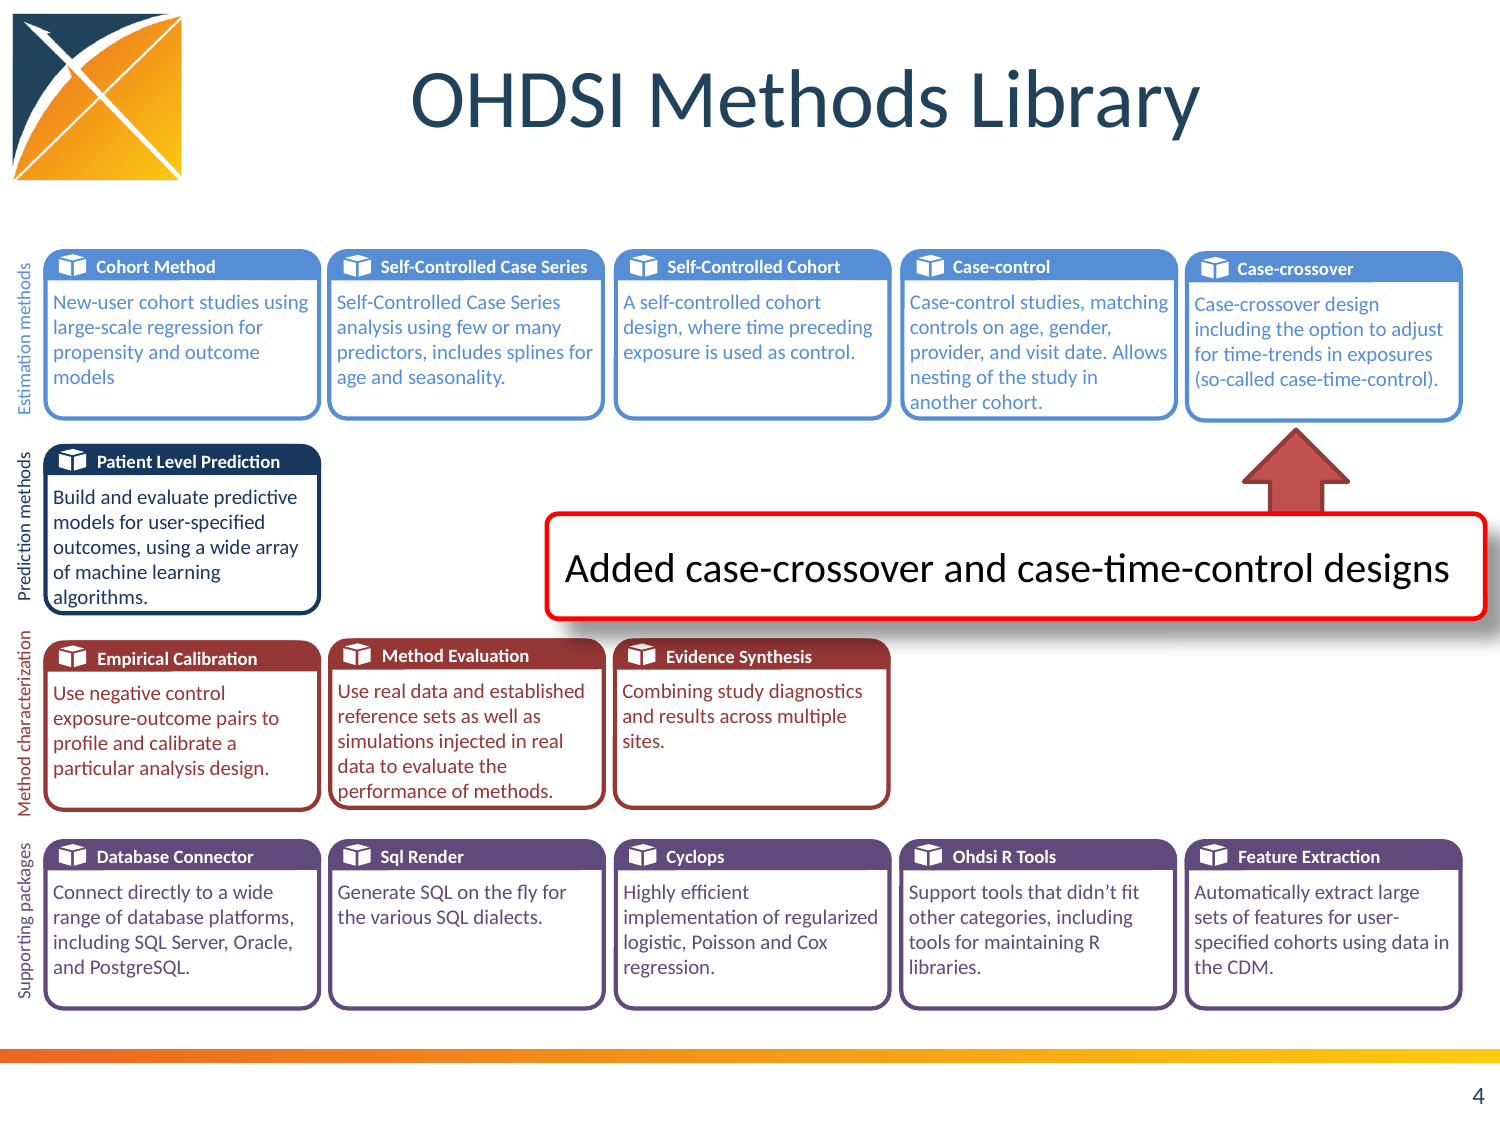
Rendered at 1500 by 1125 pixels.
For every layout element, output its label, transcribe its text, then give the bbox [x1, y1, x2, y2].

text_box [615, 837, 890, 1009]
text_box Prediction methods [4, 437, 42, 615]
text_box Supporting packages [4, 828, 42, 1015]
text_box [615, 247, 890, 419]
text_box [45, 442, 320, 618]
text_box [1186, 249, 1461, 421]
text_box [1241, 430, 1351, 511]
slide_number 4 [1149, 1065, 1500, 1125]
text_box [329, 837, 605, 1009]
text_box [45, 247, 320, 419]
picture [0, 0, 206, 200]
text_box Added case-crossover and case-time-control designs [544, 511, 1488, 621]
title OHDSI Methods Library [187, 24, 1425, 163]
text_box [901, 837, 1176, 1009]
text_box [1186, 837, 1461, 1009]
text_box Estimation methods [4, 248, 42, 431]
text_box Method characterization [4, 615, 42, 828]
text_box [902, 247, 1177, 423]
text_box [45, 638, 320, 811]
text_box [614, 636, 889, 809]
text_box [45, 837, 320, 1009]
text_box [329, 636, 605, 813]
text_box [329, 247, 605, 419]
